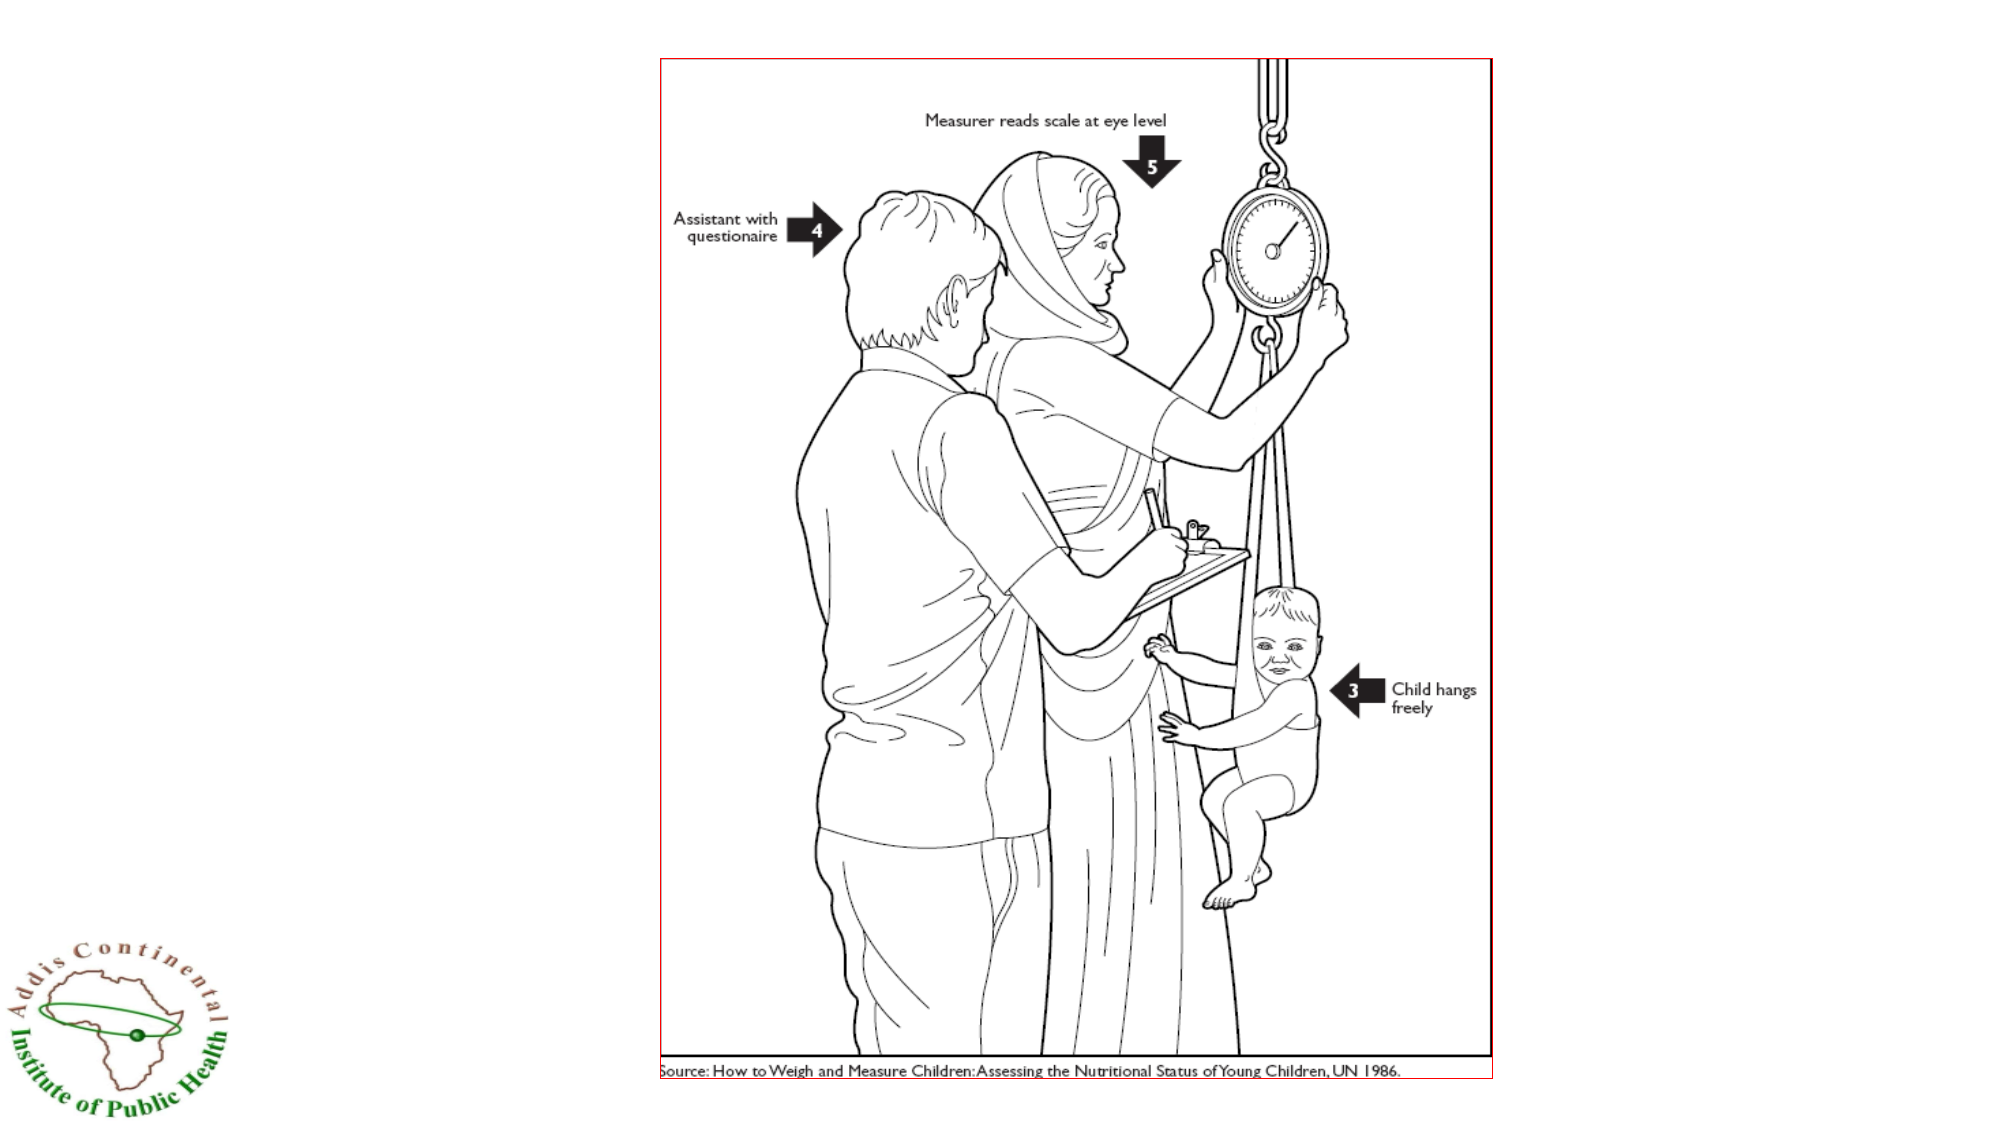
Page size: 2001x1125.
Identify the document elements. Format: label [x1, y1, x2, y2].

list [659, 58, 1493, 1079]
picture [0, 940, 236, 1125]
